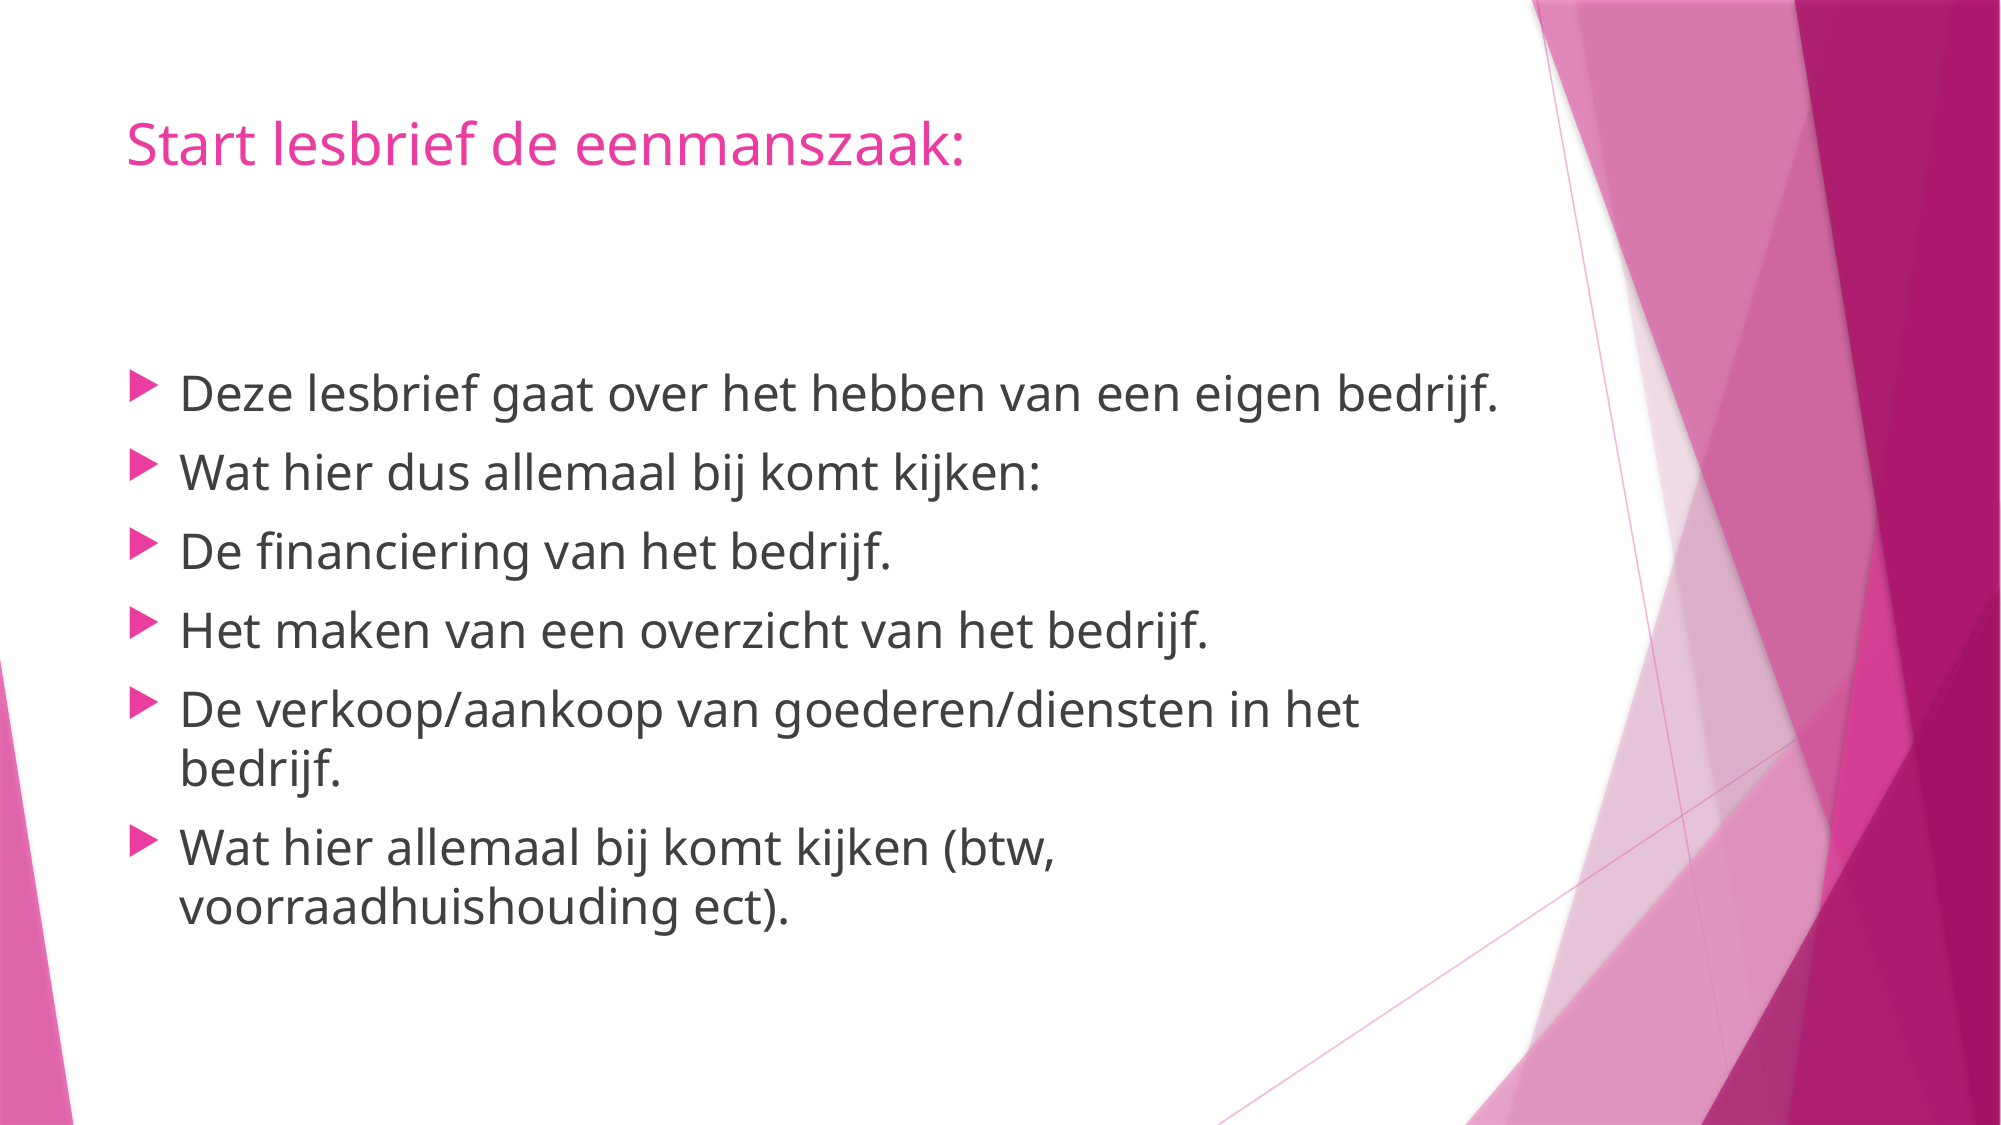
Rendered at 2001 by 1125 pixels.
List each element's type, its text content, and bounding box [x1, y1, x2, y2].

title Start lesbrief de eenmanszaak: [111, 99, 1522, 317]
list Deze lesbrief gaat over het hebben van een eigen bedrijf. Wat hier dus allemaal bij komt kijken: De financiering van het bedrijf. Het maken van een overzicht van het bedrijf. De verkoop/aankoop van goederen/diensten in het bedrijf. Wat hier allemaal bij komt kijken (btw, voorraadhuishouding ect). [111, 354, 1522, 992]
